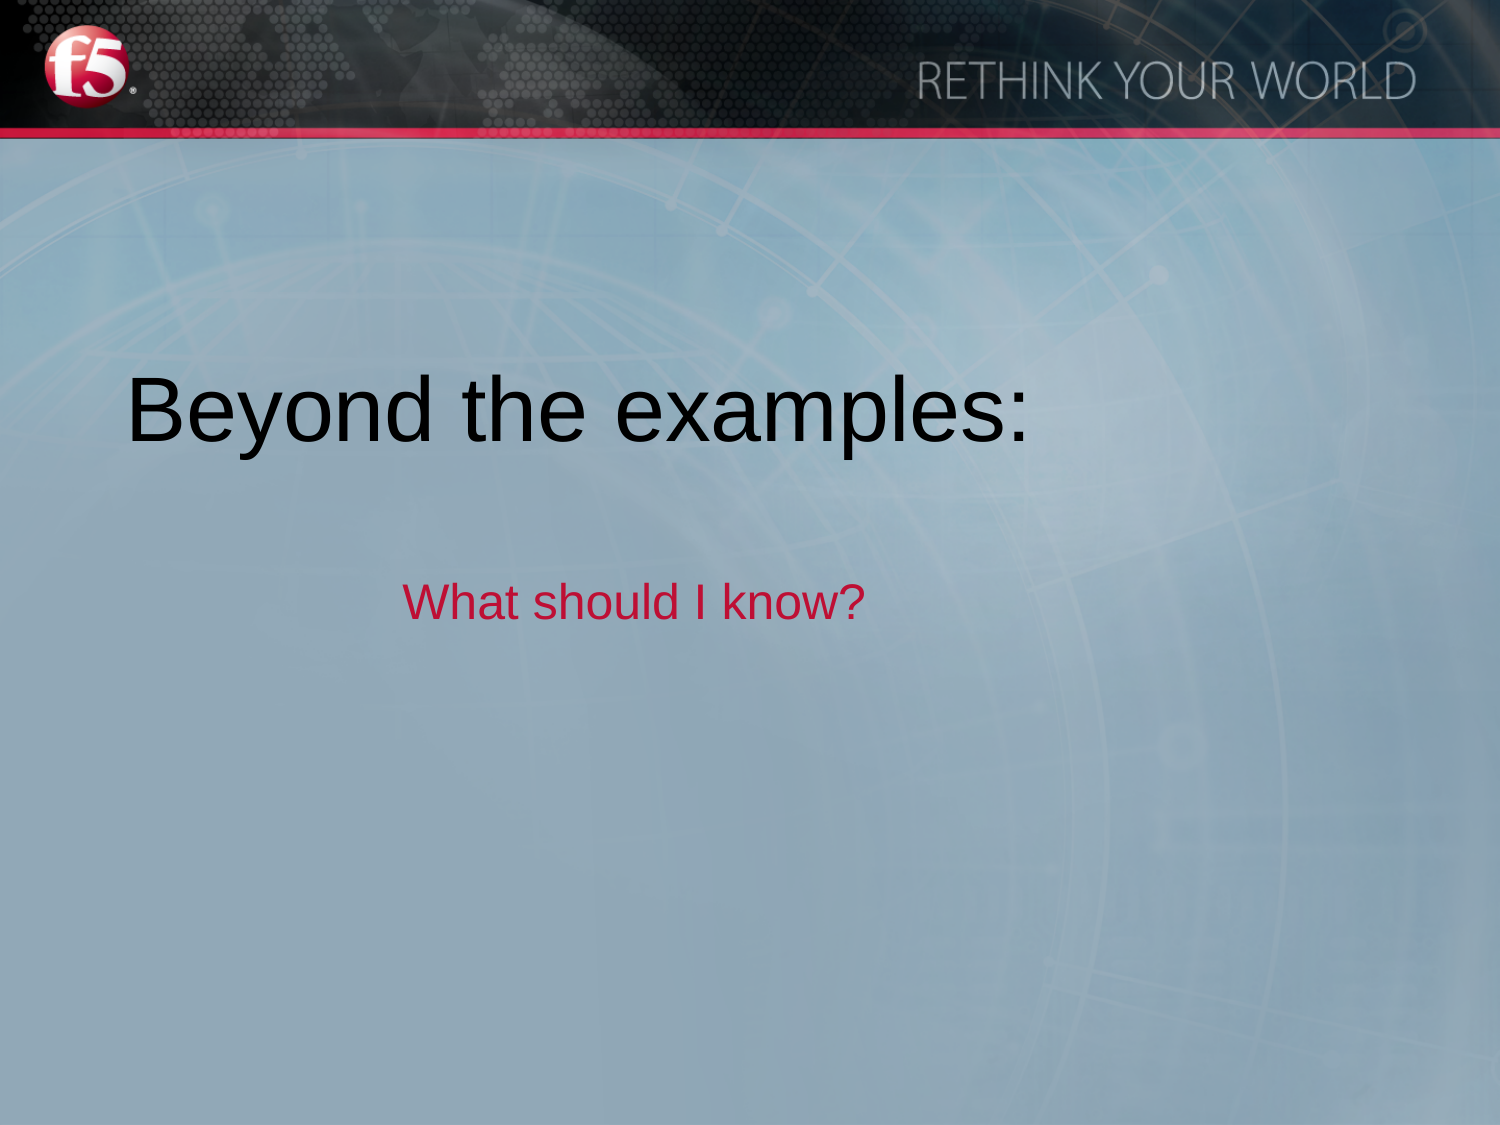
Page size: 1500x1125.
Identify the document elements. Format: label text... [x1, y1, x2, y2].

title Beyond the examples: [124, 349, 1266, 462]
text_box What should I know? [387, 562, 1500, 638]
picture [0, 0, 1500, 1125]
